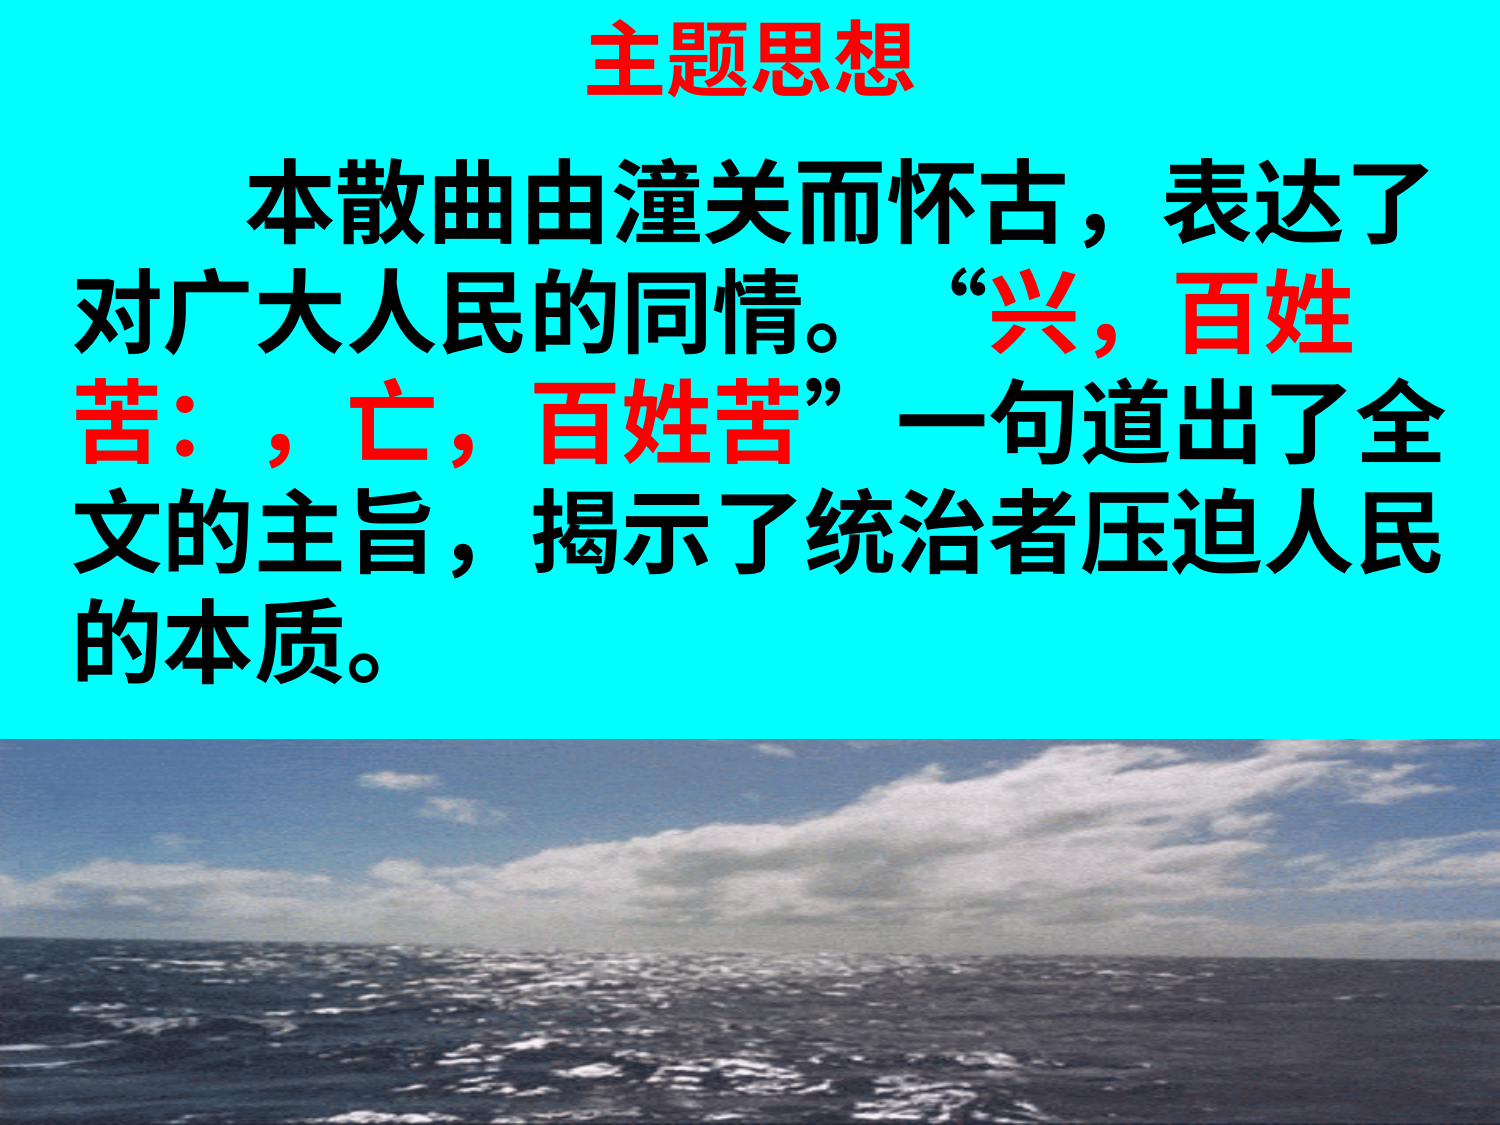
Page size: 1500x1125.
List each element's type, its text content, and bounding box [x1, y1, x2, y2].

list 本散曲由潼关而怀古，表达了对广大人民的同情。“兴，百姓苦：，亡，百姓苦”一句道出了全文的主旨，揭示了统治者压迫人民的本质。 [0, 136, 1500, 739]
picture [0, 739, 1500, 1125]
title 主题思想 [74, 0, 1426, 114]
